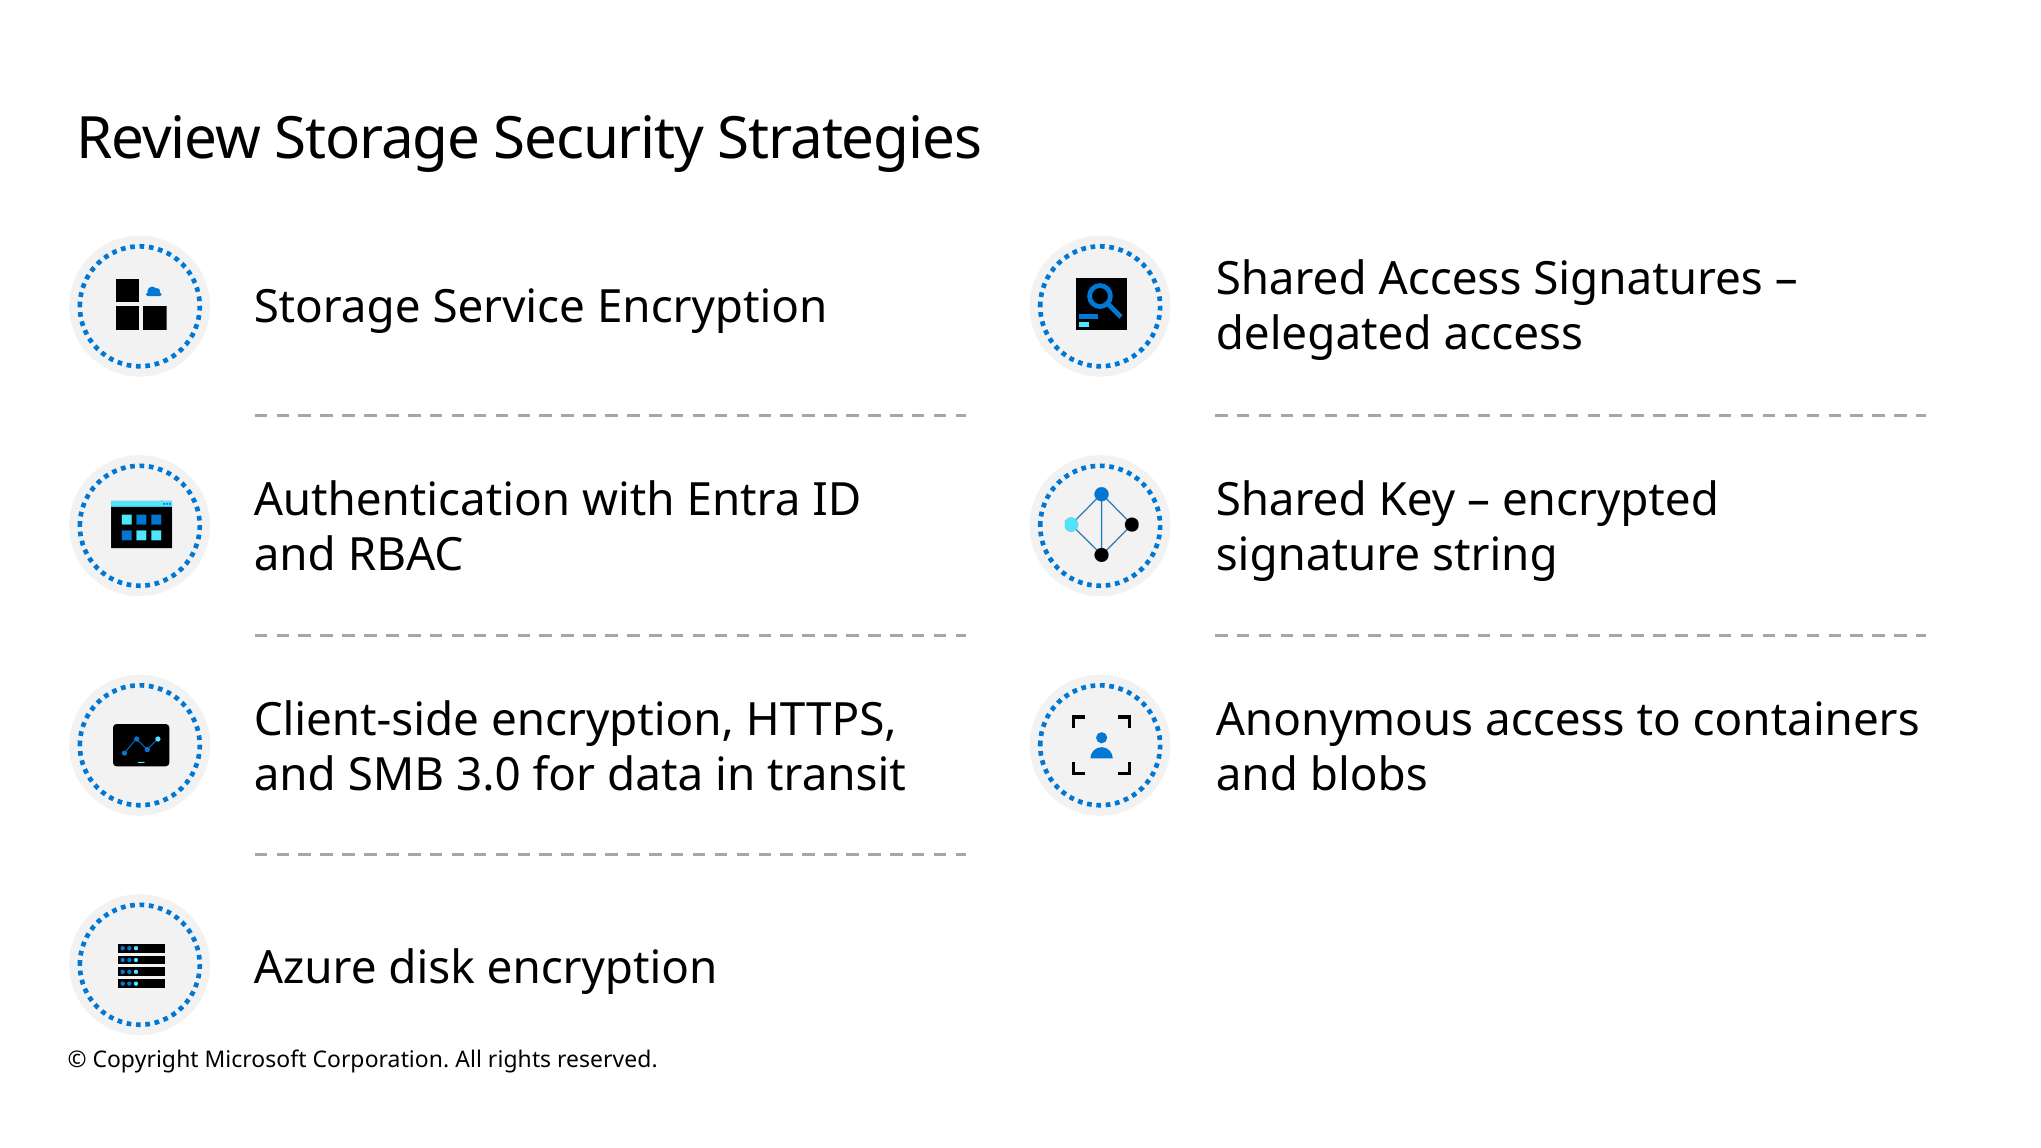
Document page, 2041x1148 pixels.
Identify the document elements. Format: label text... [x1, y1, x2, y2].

text_box Azure disk encryption [253, 882, 914, 1049]
text_box Anonymous access to containers and blobs [1215, 662, 1948, 828]
picture [1029, 235, 1171, 377]
picture [1029, 454, 1171, 597]
text_box Authentication with Entra ID and RBAC [253, 441, 914, 607]
text_box Client-side encryption, HTTPS, and SMB 3.0 for data in transit [253, 662, 914, 828]
text_box Shared Key – encrypted signature string [1215, 441, 1948, 607]
picture [68, 235, 211, 377]
picture [1029, 674, 1171, 816]
text_box Storage Service Encryption [253, 221, 914, 387]
text_box Shared Access Signatures – delegated access [1215, 221, 1948, 387]
picture [68, 893, 211, 1036]
title Review Storage Security Strategies [76, 93, 1968, 230]
picture [68, 454, 211, 597]
picture [68, 674, 211, 816]
